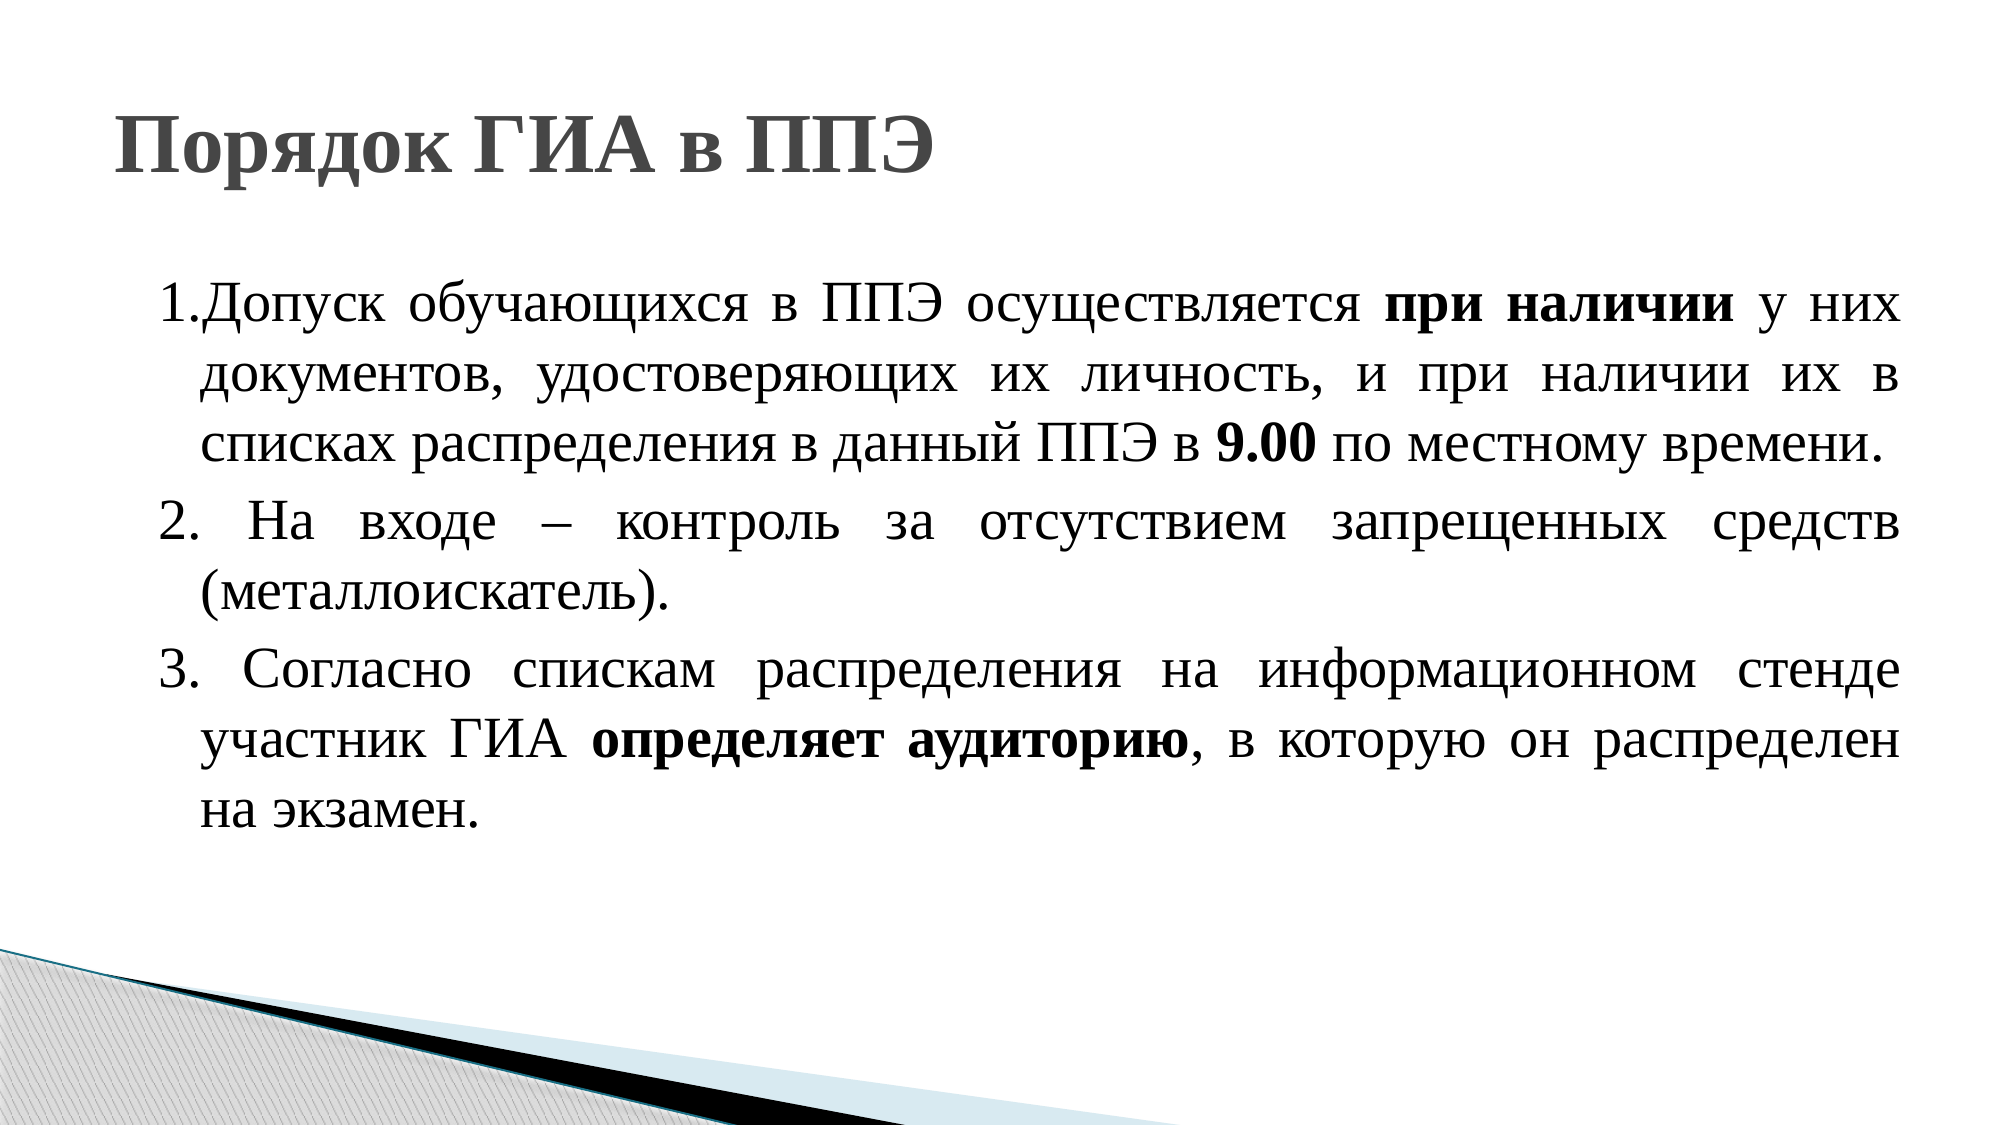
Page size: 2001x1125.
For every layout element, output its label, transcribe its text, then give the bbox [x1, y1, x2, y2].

list 1.Допуск обучающихся в ППЭ осуществляется при наличии у них документов, удостоверяющих их личность, и при наличии их в списках распределения в данный ППЭ в 9.00 по местному времени. 2. На входе – контроль за отсутствием запрещенных средств (металлоискатель). 3. Согласно спискам распределения на информационном стенде участник ГИА определяет аудиторию, в которую он распределен на экзамен. [125, 255, 1917, 937]
title Порядок ГИА в ППЭ [99, 45, 1900, 233]
